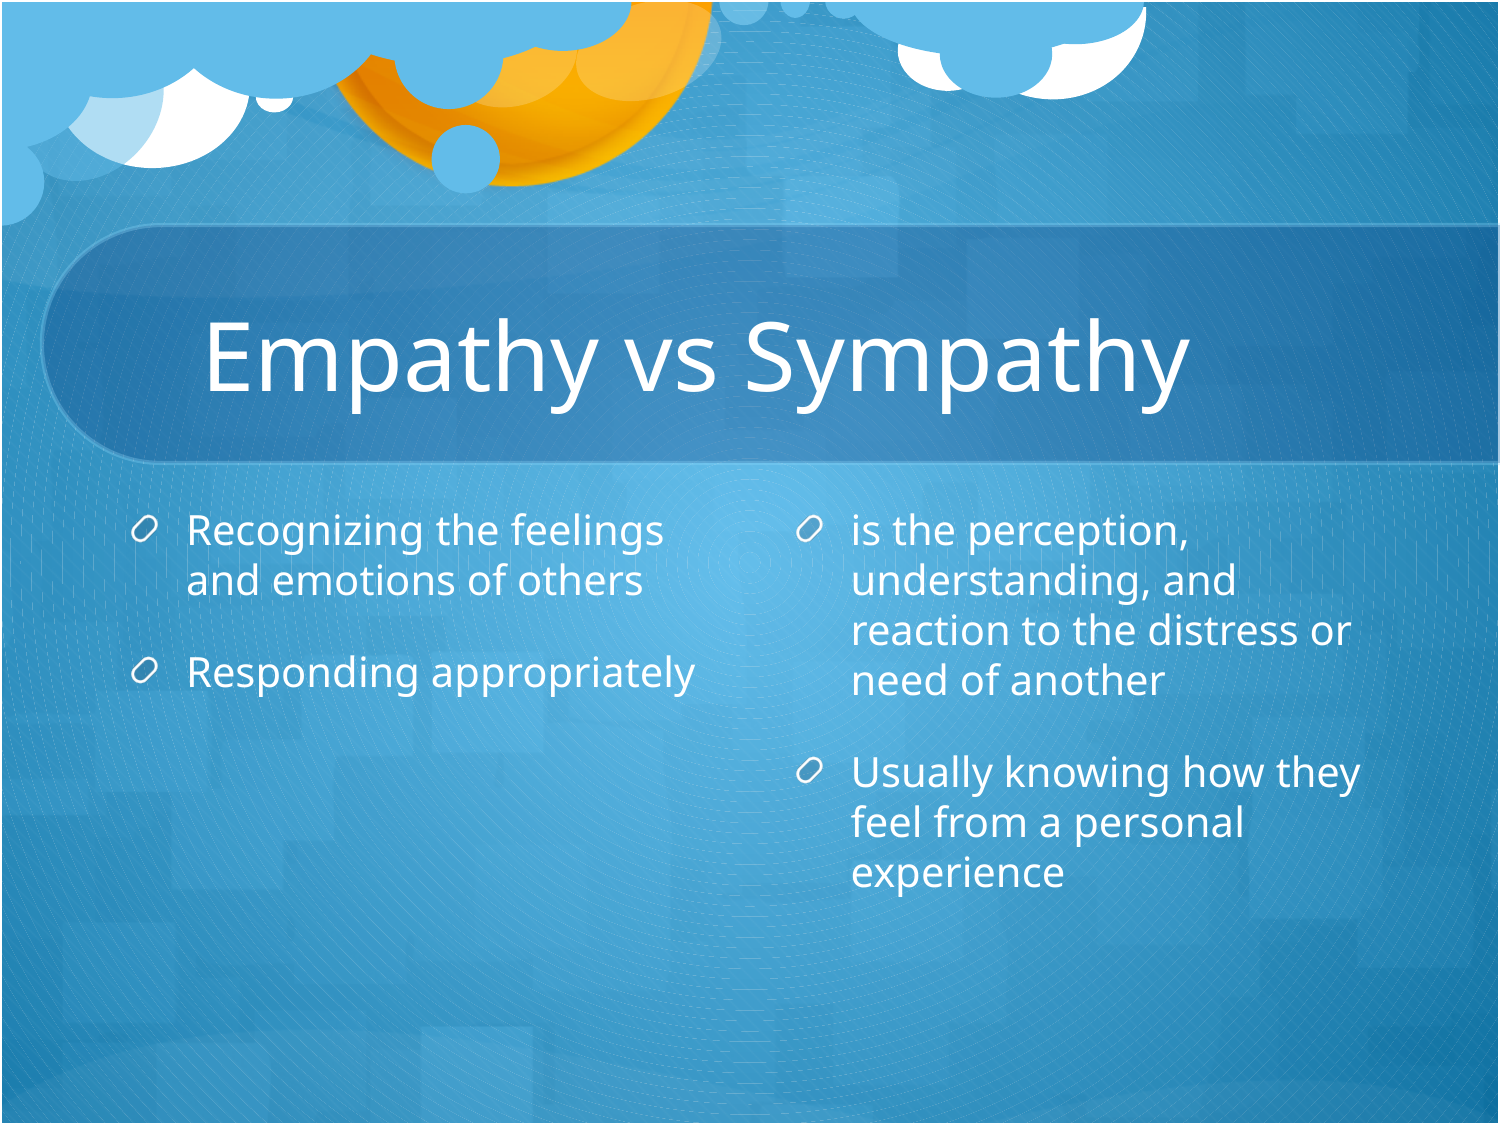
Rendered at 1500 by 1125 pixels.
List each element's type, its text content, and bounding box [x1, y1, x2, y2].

picture [44, 228, 1497, 460]
list Anger Pride Embarrassment Instigators- Peer Pressure Control [39, 222, 1498, 466]
picture [2, 2, 1498, 1123]
list is the perception, understanding, and reaction to the distress or need of another Usually knowing how they feel from a personal experience [779, 496, 1380, 1050]
list Recognizing the feelings and emotions of others Responding appropriately [114, 496, 715, 1050]
title Empathy vs Sympathy [186, 233, 1453, 472]
